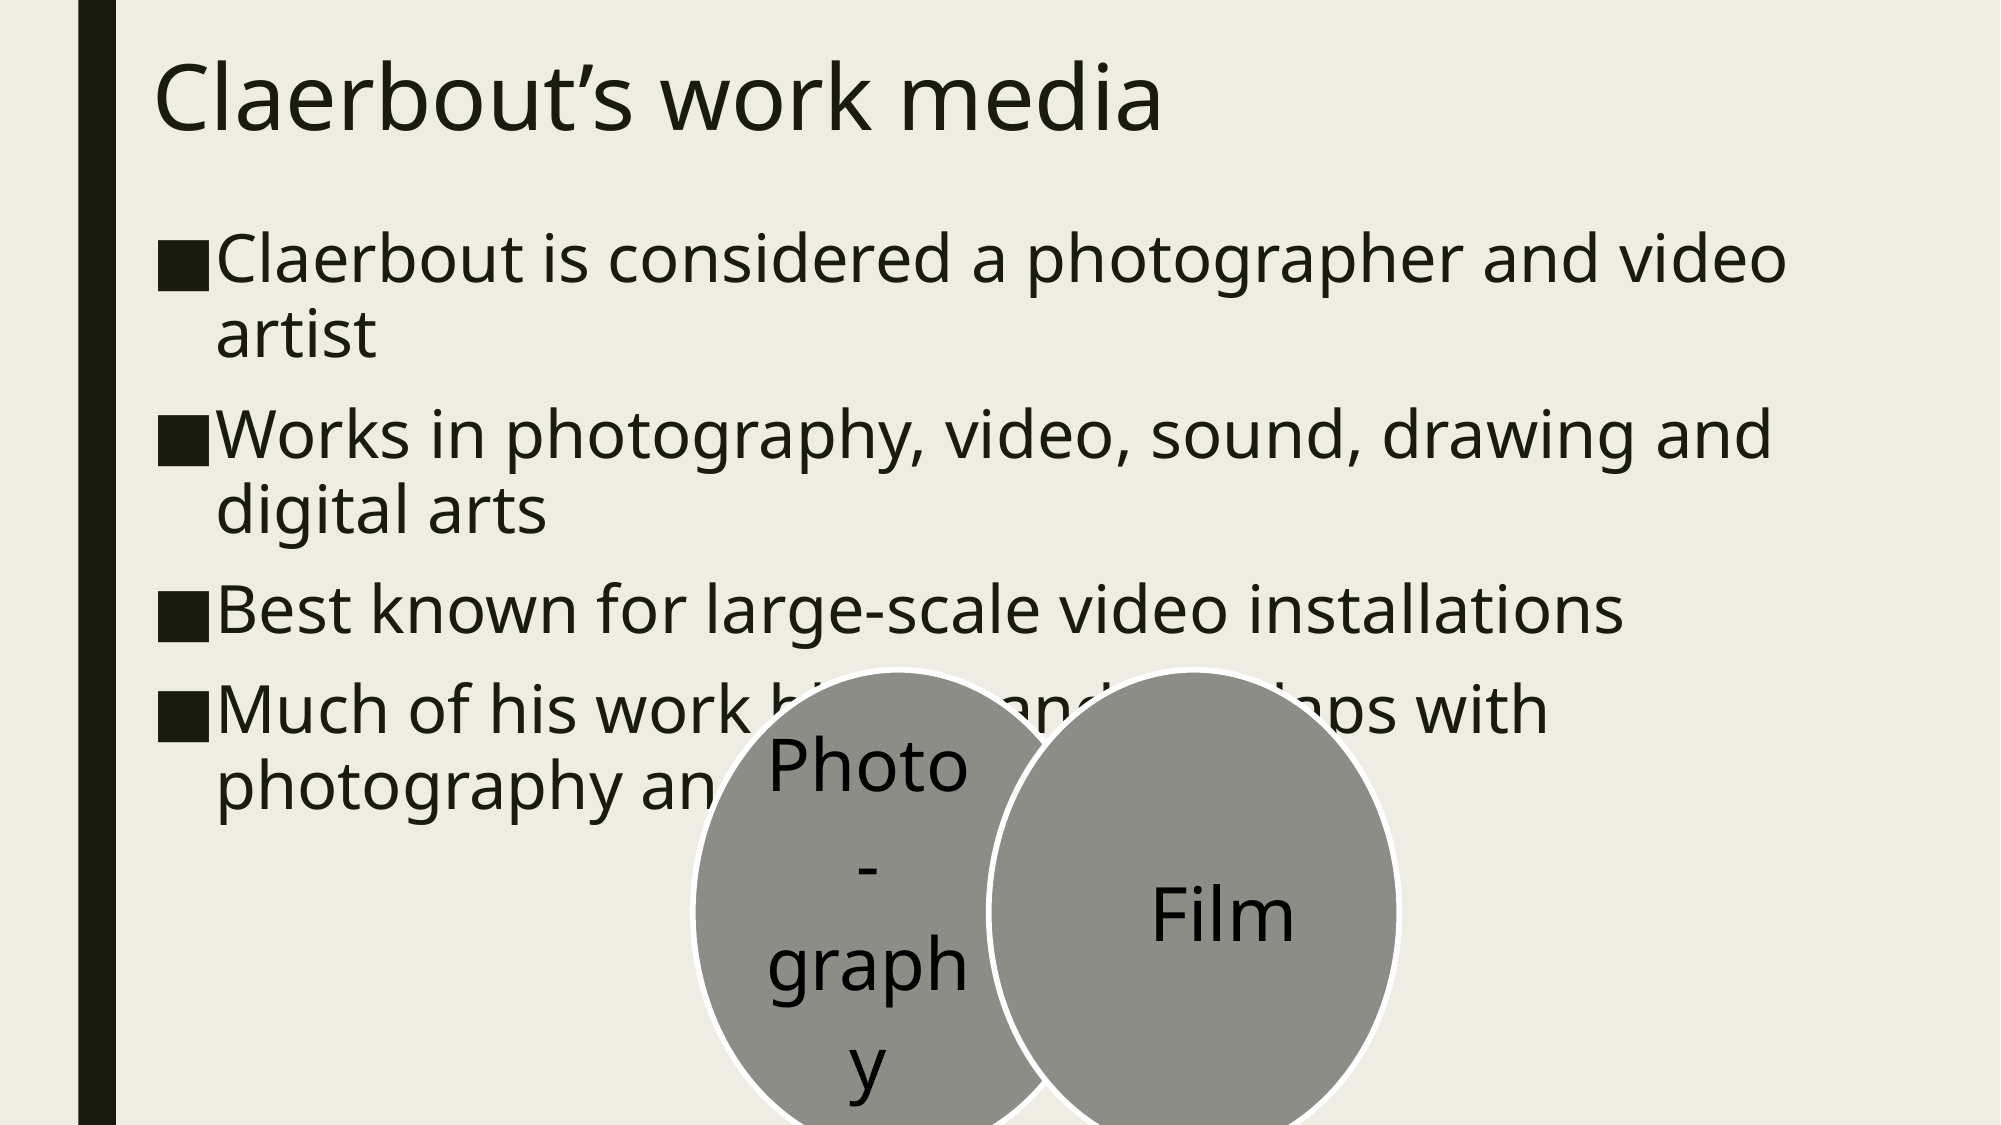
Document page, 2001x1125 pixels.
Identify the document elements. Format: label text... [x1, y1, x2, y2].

title Claerbout’s work media [137, 44, 1863, 214]
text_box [676, 667, 1416, 1125]
list Claerbout is considered a photographer and video artist Works in photography, video, sound, drawing and digital arts Best known for large-scale video installations Much of his work blends and overlaps with photography and film [137, 214, 1863, 1014]
